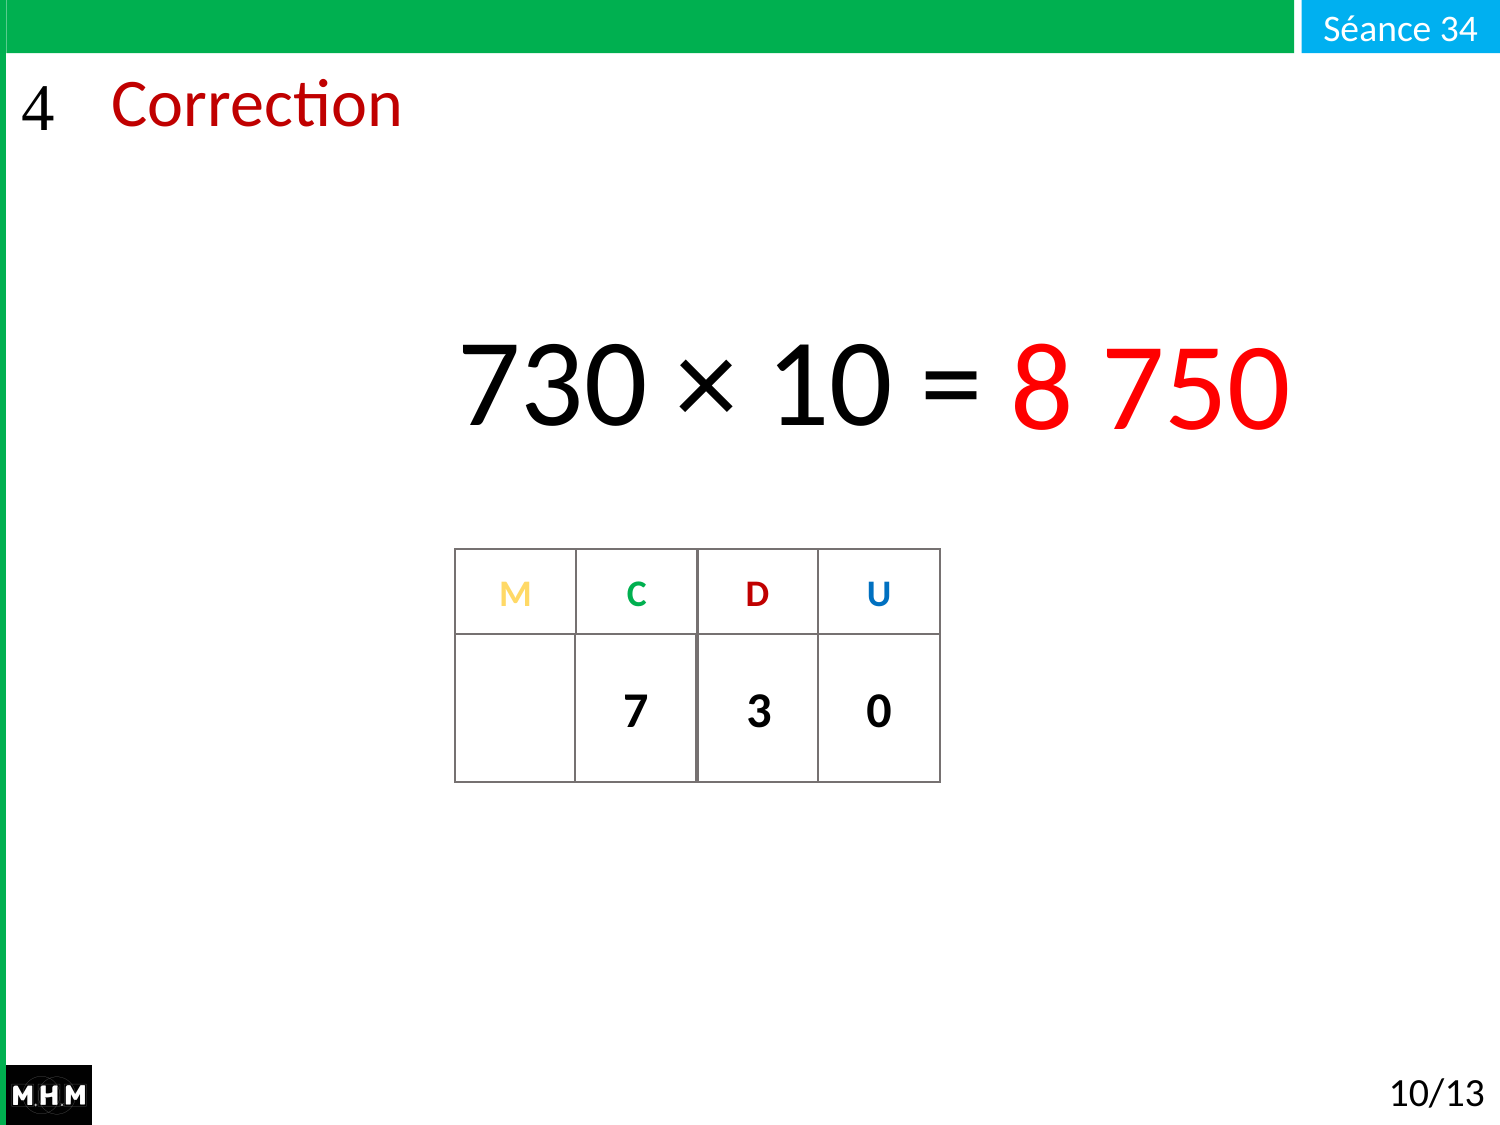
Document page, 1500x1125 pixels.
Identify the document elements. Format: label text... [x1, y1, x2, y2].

text_box C [577, 548, 699, 633]
picture [6, 1065, 92, 1125]
text_box U [817, 548, 941, 633]
text_box [454, 633, 574, 783]
text_box 730 × 10 = [442, 292, 1243, 458]
text_box 3 [697, 633, 817, 783]
text_box 8 750 [995, 296, 1338, 462]
list 10/13 [1373, 1064, 1500, 1125]
text_box M [454, 548, 577, 633]
text_box 0 [817, 633, 941, 783]
text_box D [699, 548, 817, 633]
title Correction [96, 60, 1391, 150]
text_box 7 [574, 633, 697, 783]
